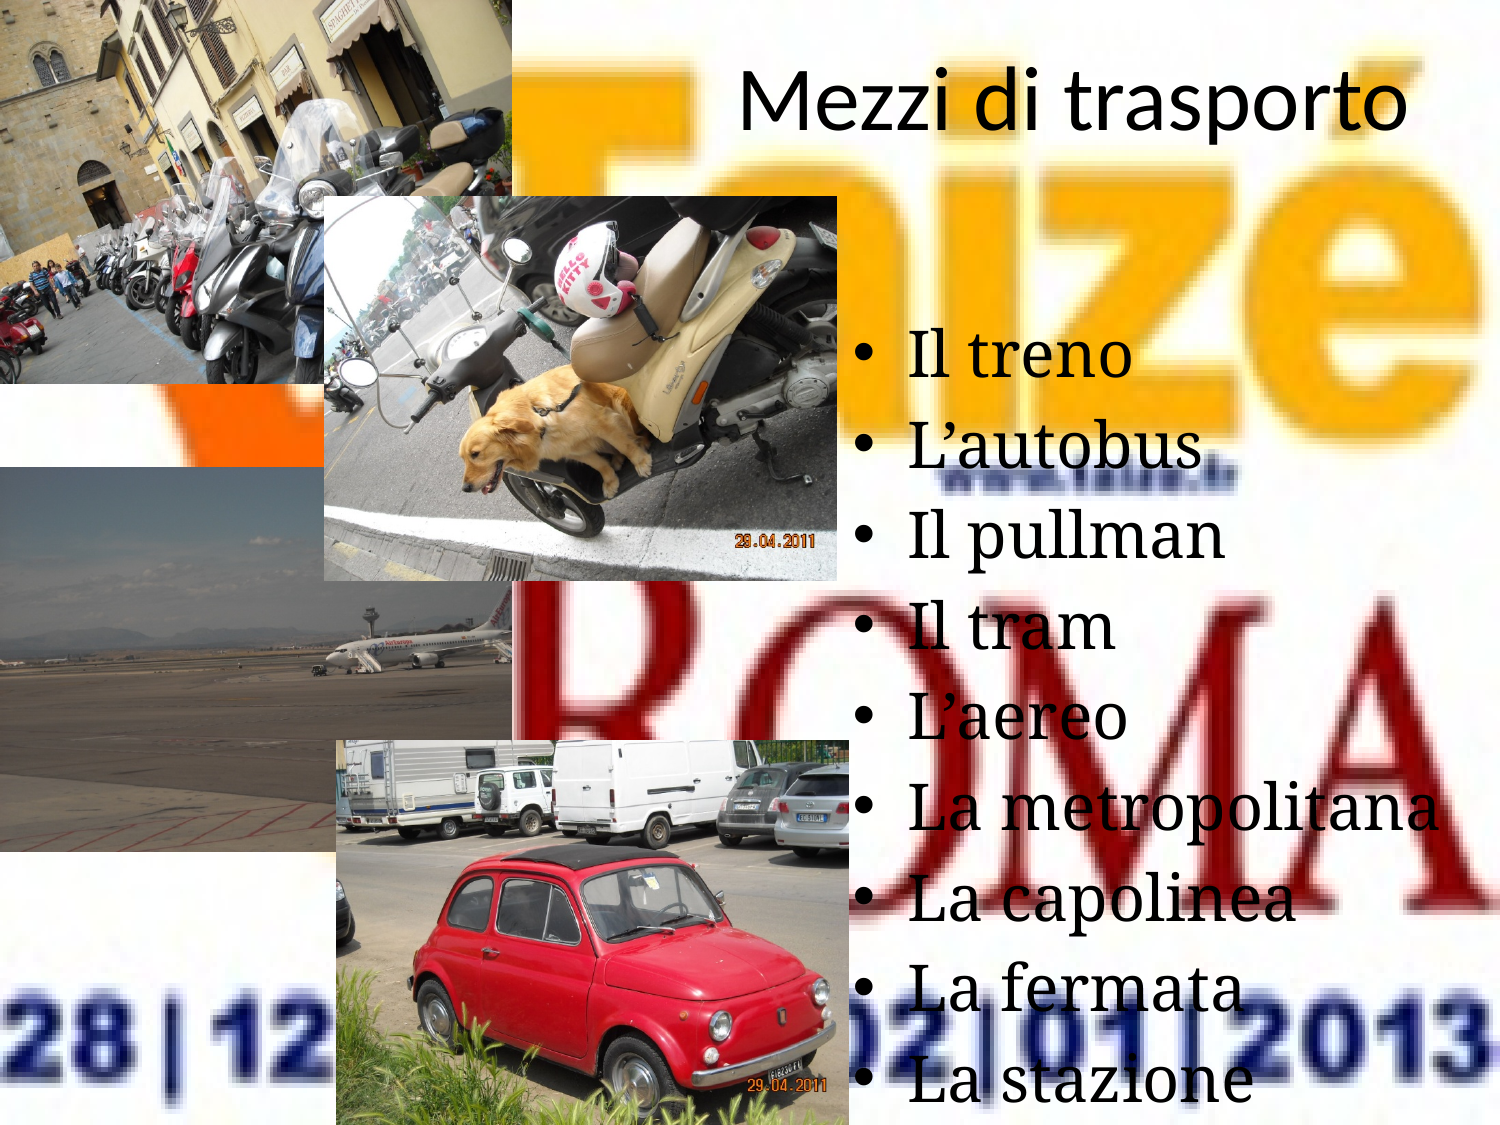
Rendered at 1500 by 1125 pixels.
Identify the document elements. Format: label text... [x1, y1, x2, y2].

list Il treno L’autobus Il pullman Il tram L’aereo La metropolitana La capolinea La fermata La stazione [837, 305, 1500, 1125]
title Mezzi di trasporto [647, 0, 1500, 188]
picture [0, 0, 1500, 1125]
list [0, 0, 513, 385]
